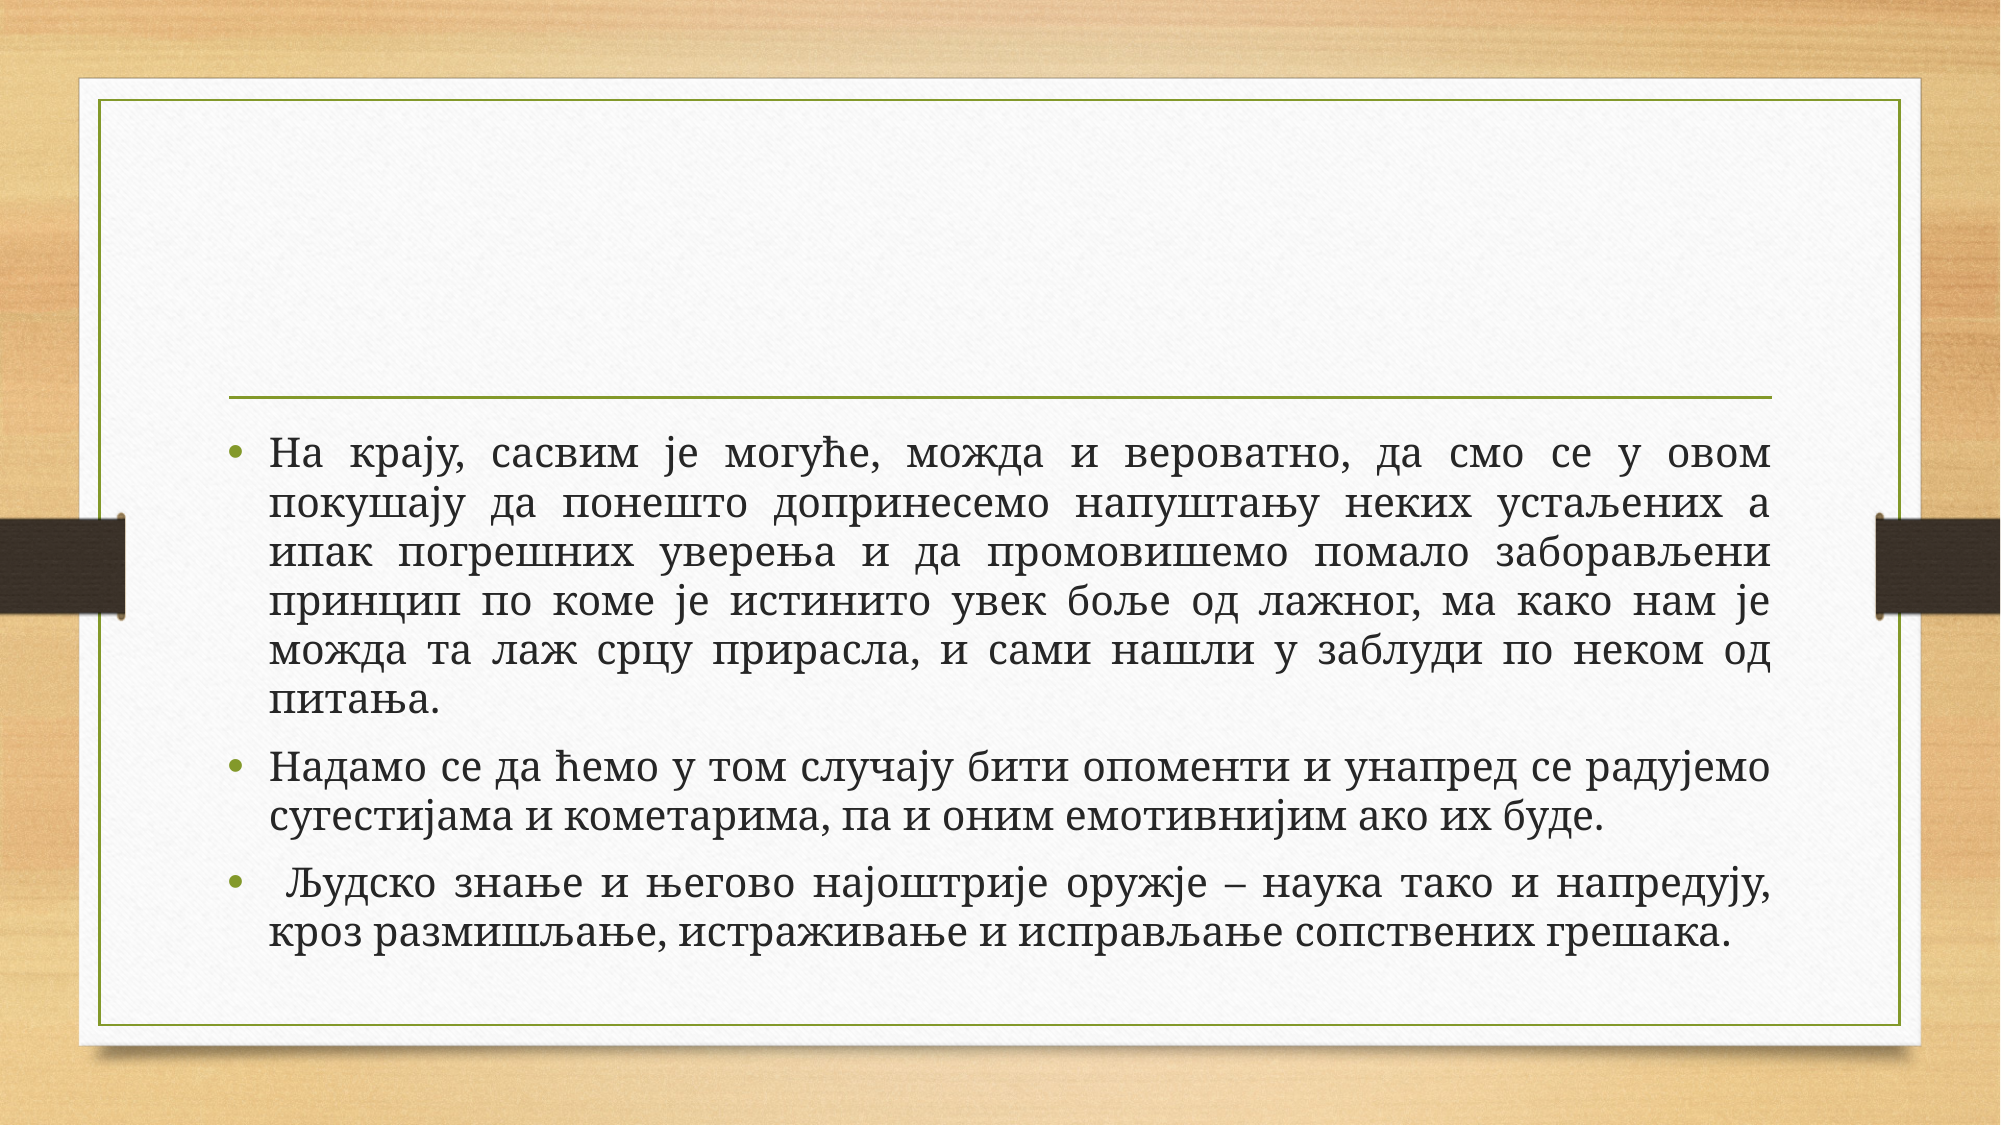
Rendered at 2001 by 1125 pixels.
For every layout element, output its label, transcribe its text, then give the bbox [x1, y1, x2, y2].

list На крају, сасвим је могуће, можда и вероватно, да смо се у овом покушају да понешто допринесемо напуштању неких устаљених а ипак погрешних уверења и да промовишемо помало заборављени принцип по коме је истинито увек боље од лажног, ма како нам је можда та лаж срцу прирасла, и сами нашли у заблуди по неком од питања. Надамо се да ћемо у том случају бити опоменти и унапред се радујемо сугестијама и кометарима, па и оним емотивнијим ако их буде. Људско знање и његово најоштрије оружје – наука тако и напредују, кроз размишљање, истраживање и исправљање сопствених грешака. [212, 419, 1788, 964]
picture [0, 0, 2001, 1125]
